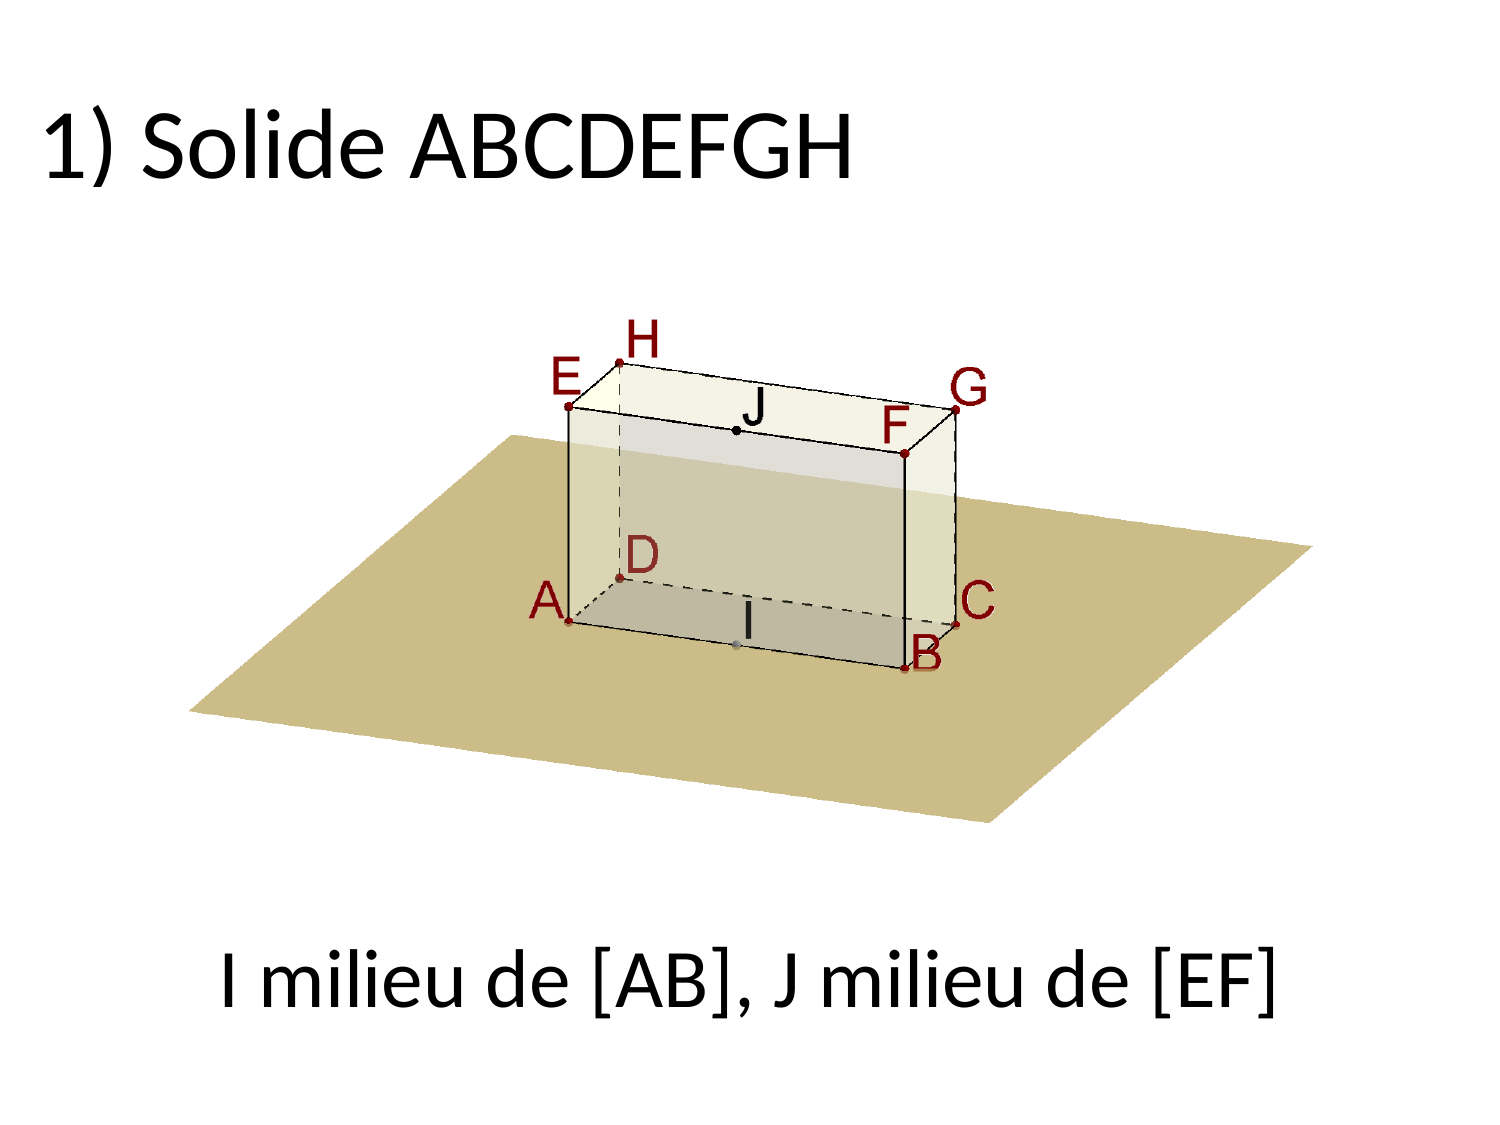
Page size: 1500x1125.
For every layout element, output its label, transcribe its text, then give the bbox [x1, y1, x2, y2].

picture [2, 187, 1498, 938]
title 1) Solide ABCDEFGH [0, 45, 1500, 188]
text_box I milieu de [AB], J milieu de [EF] [0, 944, 1500, 1032]
